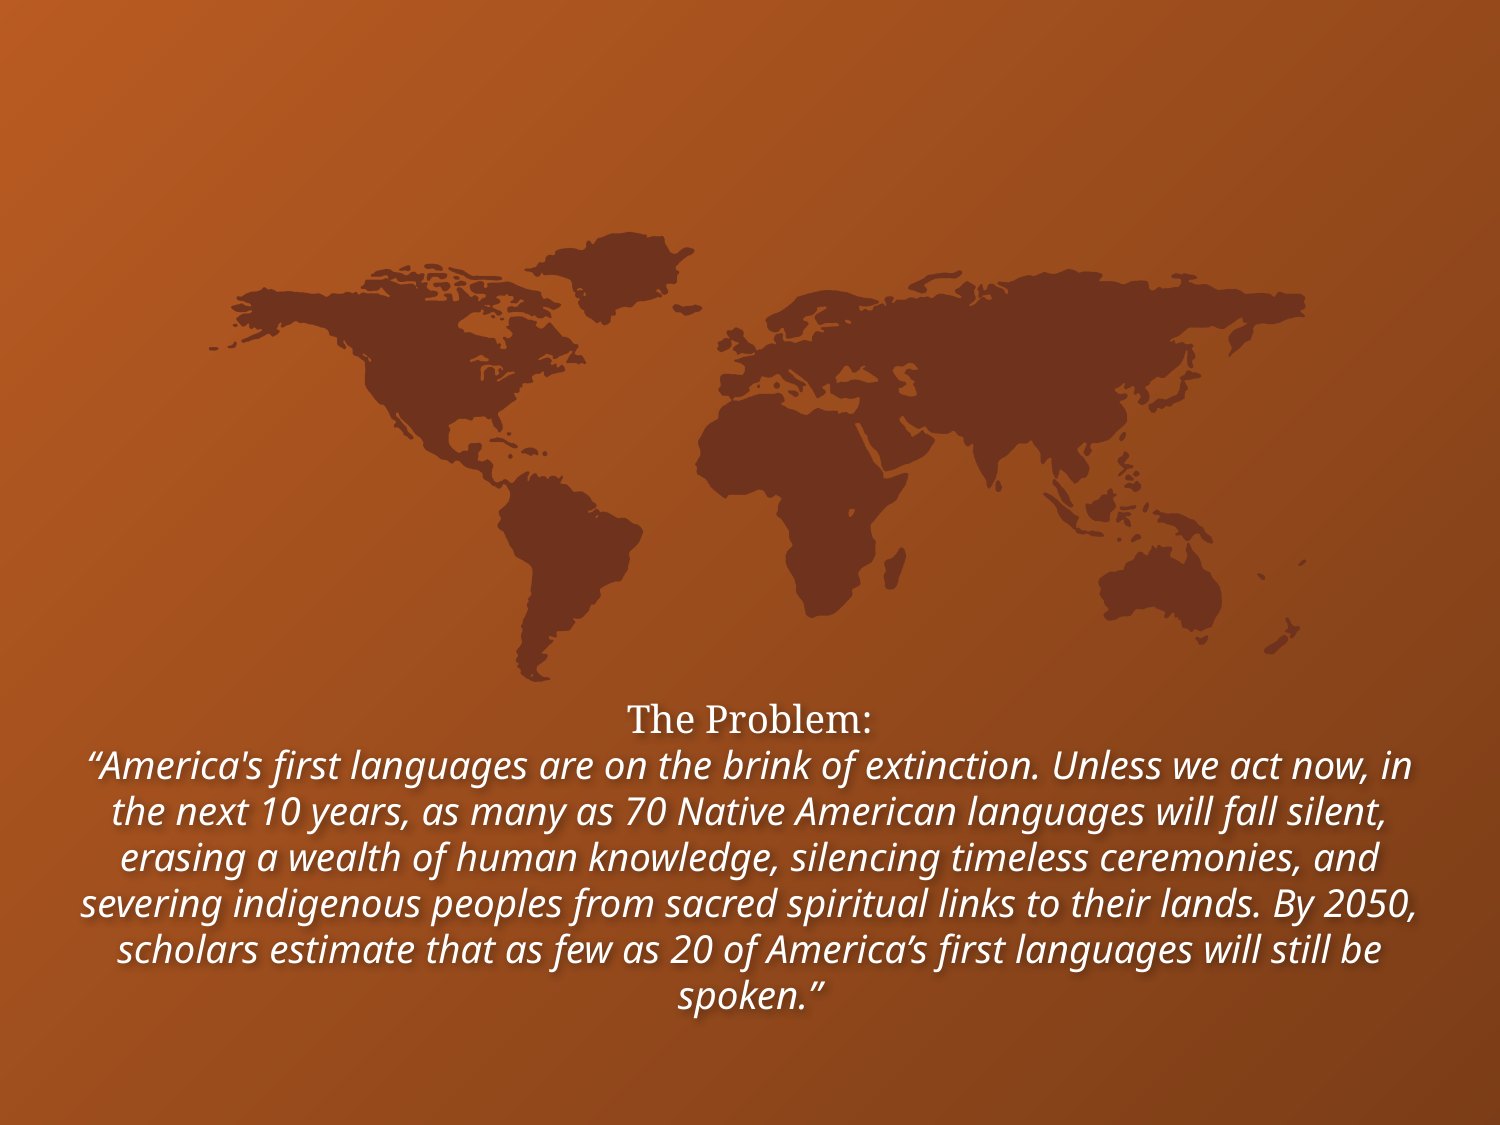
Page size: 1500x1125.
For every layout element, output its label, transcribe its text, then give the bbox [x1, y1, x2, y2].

title The Problem: “America's first languages are on the brink of extinction. Unless we act now, in the next 10 years, as many as 70 Native American languages will fall silent, erasing a wealth of human knowledge, silencing timeless ceremonies, and severing indigenous peoples from sacred spiritual links to their lands. By 2050, scholars estimate that as few as 20 of America’s first languages will still be spoken.” [61, 686, 1439, 1027]
